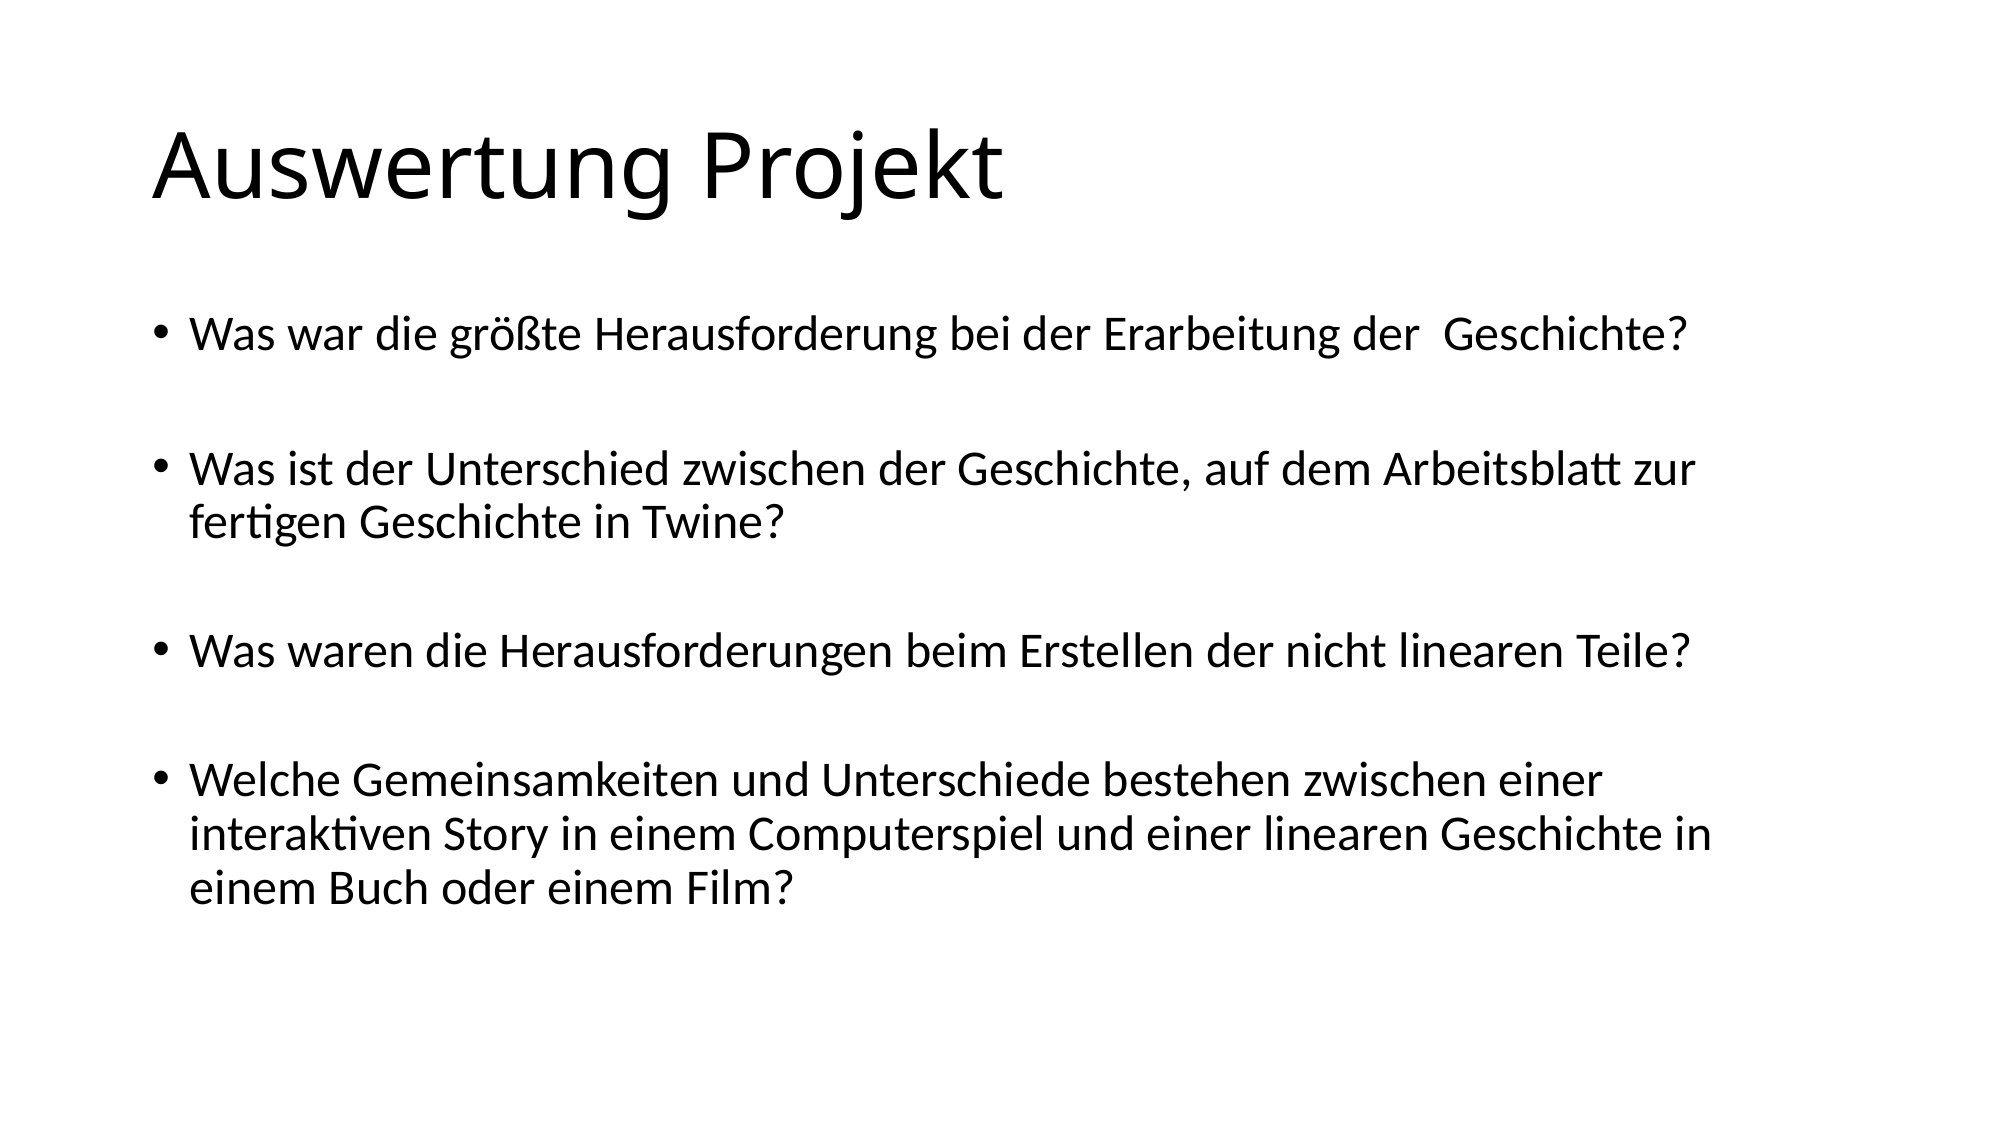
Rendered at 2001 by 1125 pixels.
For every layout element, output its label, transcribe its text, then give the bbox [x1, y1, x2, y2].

title Auswertung Projekt [137, 59, 1863, 278]
list Was war die größte Herausforderung bei der Erarbeitung der Geschichte? Was ist der Unterschied zwischen der Geschichte, auf dem Arbeitsblatt zur fertigen Geschichte in Twine? Was waren die Herausforderungen beim Erstellen der nicht linearen Teile? Welche Gemeinsamkeiten und Unterschiede bestehen zwischen einer interaktiven Story in einem Computerspiel und einer linearen Geschichte in einem Buch oder einem Film? [137, 299, 1863, 1014]
